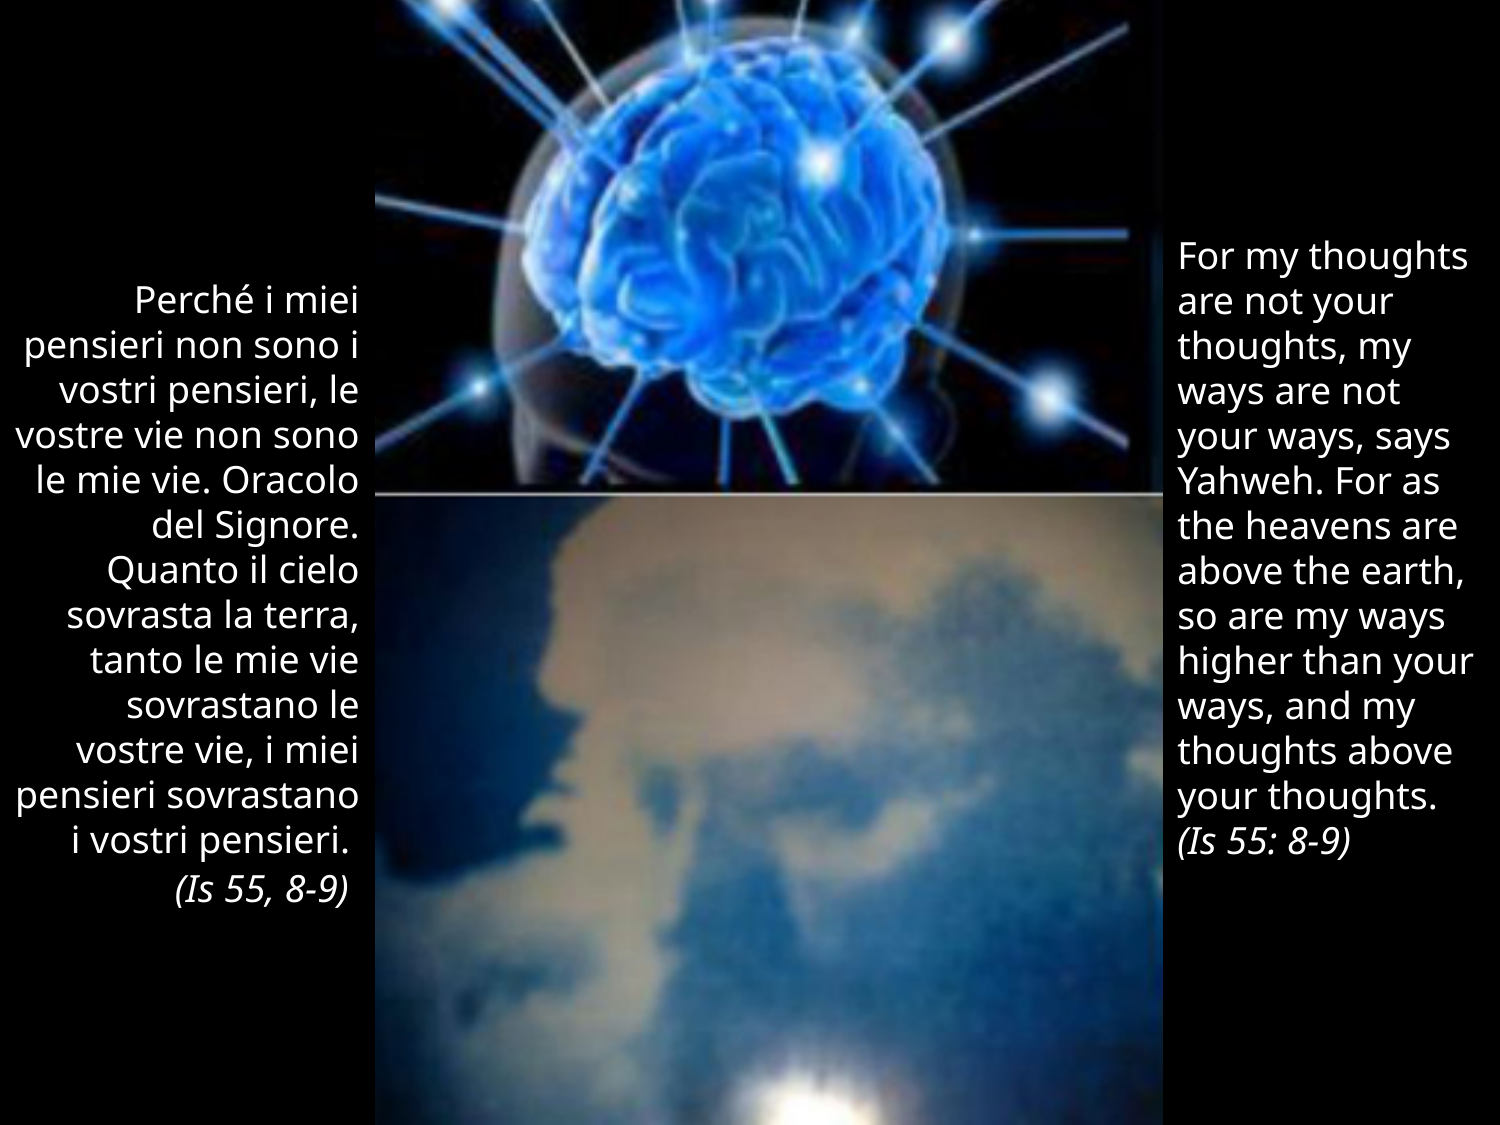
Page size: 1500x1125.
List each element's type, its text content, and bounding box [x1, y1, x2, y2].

text_box For my thoughts are not your thoughts, my ways are not your ways, says Yahweh. For as the heavens are above the earth, so are my ways higher than your ways, and my thoughts above your thoughts. (Is 55: 8-9) [1166, 224, 1500, 870]
title Perché i miei pensieri non sono i vostri pensieri, le vostre vie non sono le mie vie. Oracolo del Signore. Quanto il cielo sovrasta la terra, tanto le mie vie sovrastano le vostre vie, i miei pensieri sovrastano i vostri pensieri. (Is 55, 8-9) [0, 500, 369, 688]
picture [374, 0, 1163, 1125]
